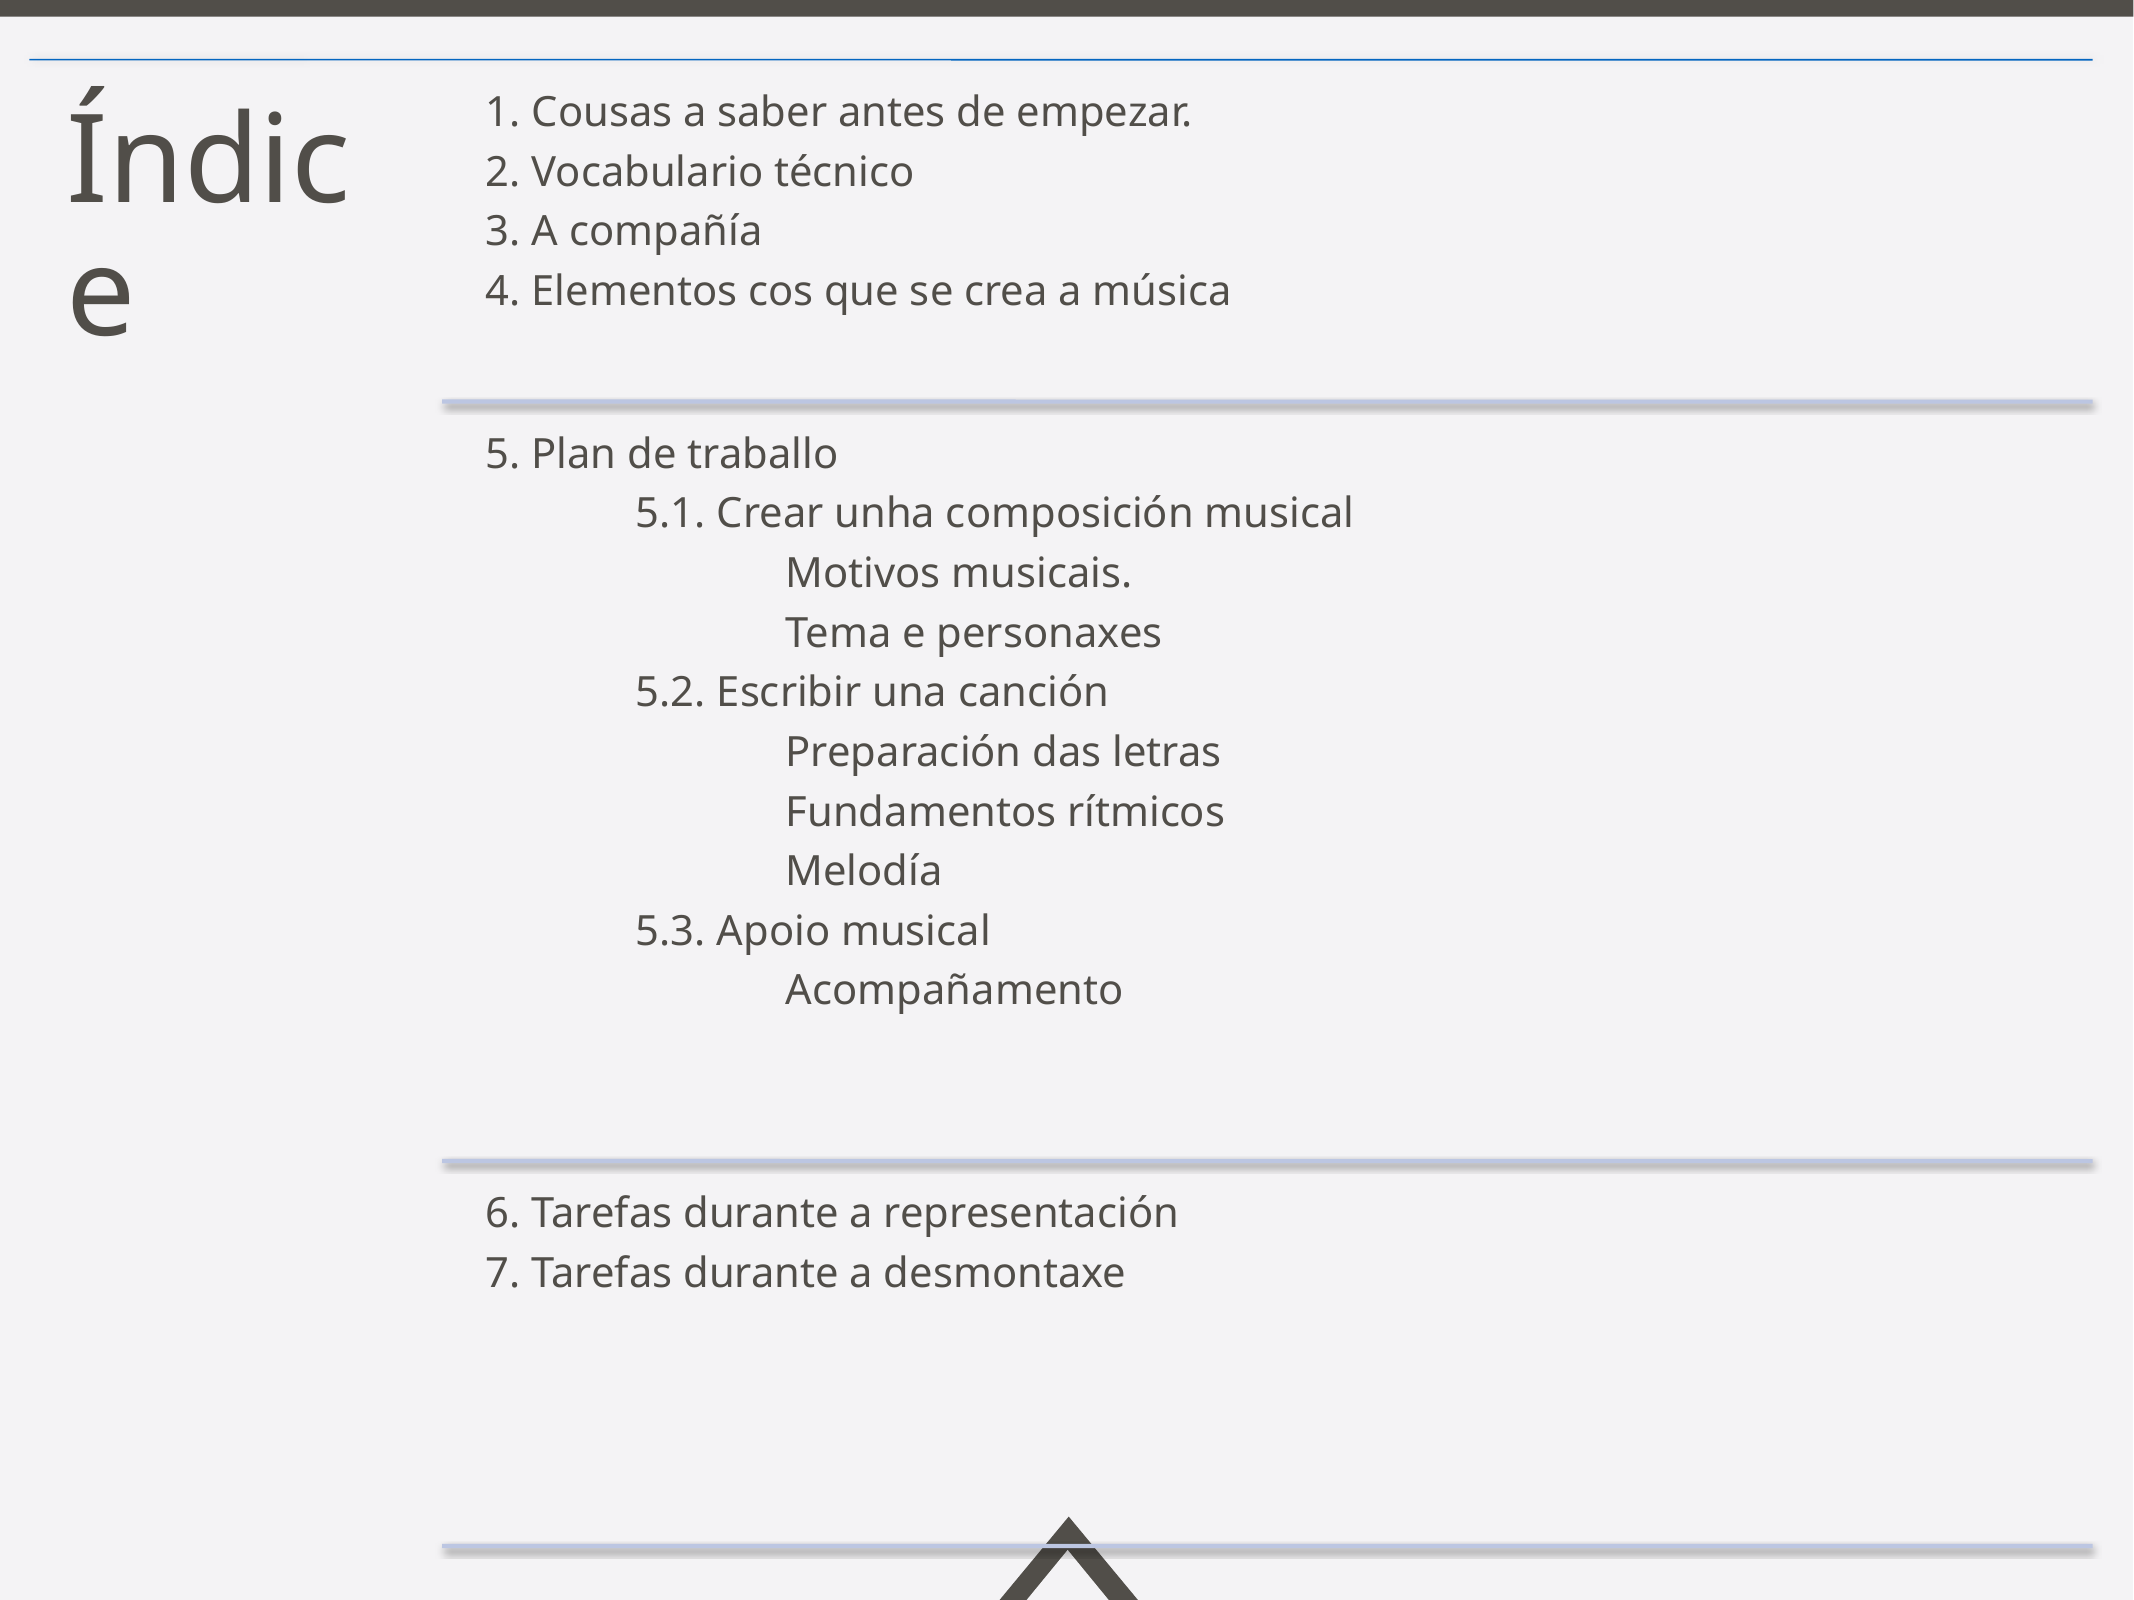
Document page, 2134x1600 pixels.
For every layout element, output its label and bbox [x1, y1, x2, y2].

text_box [29, 58, 2093, 1567]
